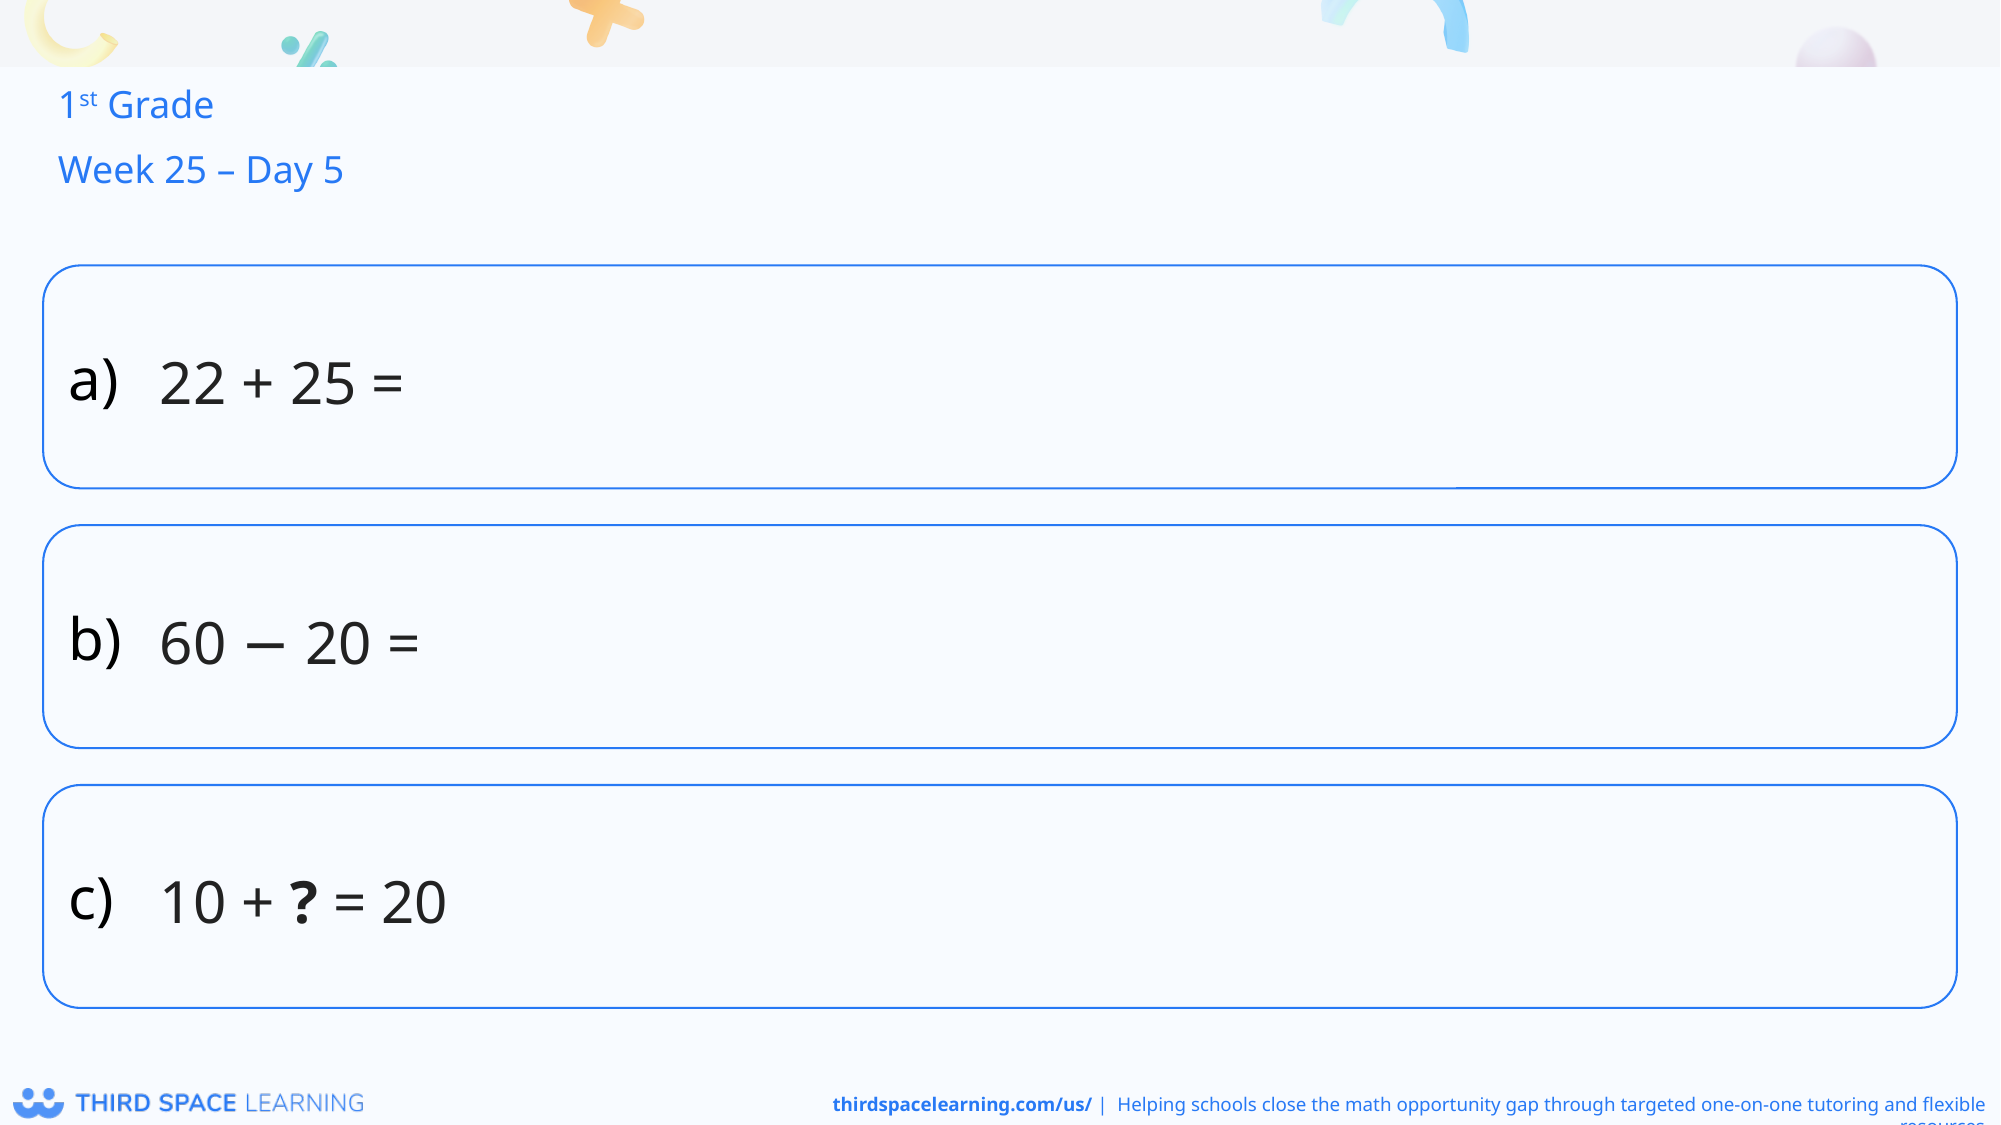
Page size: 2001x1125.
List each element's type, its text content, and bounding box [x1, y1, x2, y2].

text_box 1st Grade Week 25 – Day 5 [43, 73, 509, 212]
picture [0, 0, 2000, 67]
list 22 + 25 = [144, 288, 1922, 474]
picture [13, 1088, 365, 1119]
list 10 + ? = 20 [144, 807, 1922, 994]
list 60 − 20 = [144, 548, 1922, 734]
